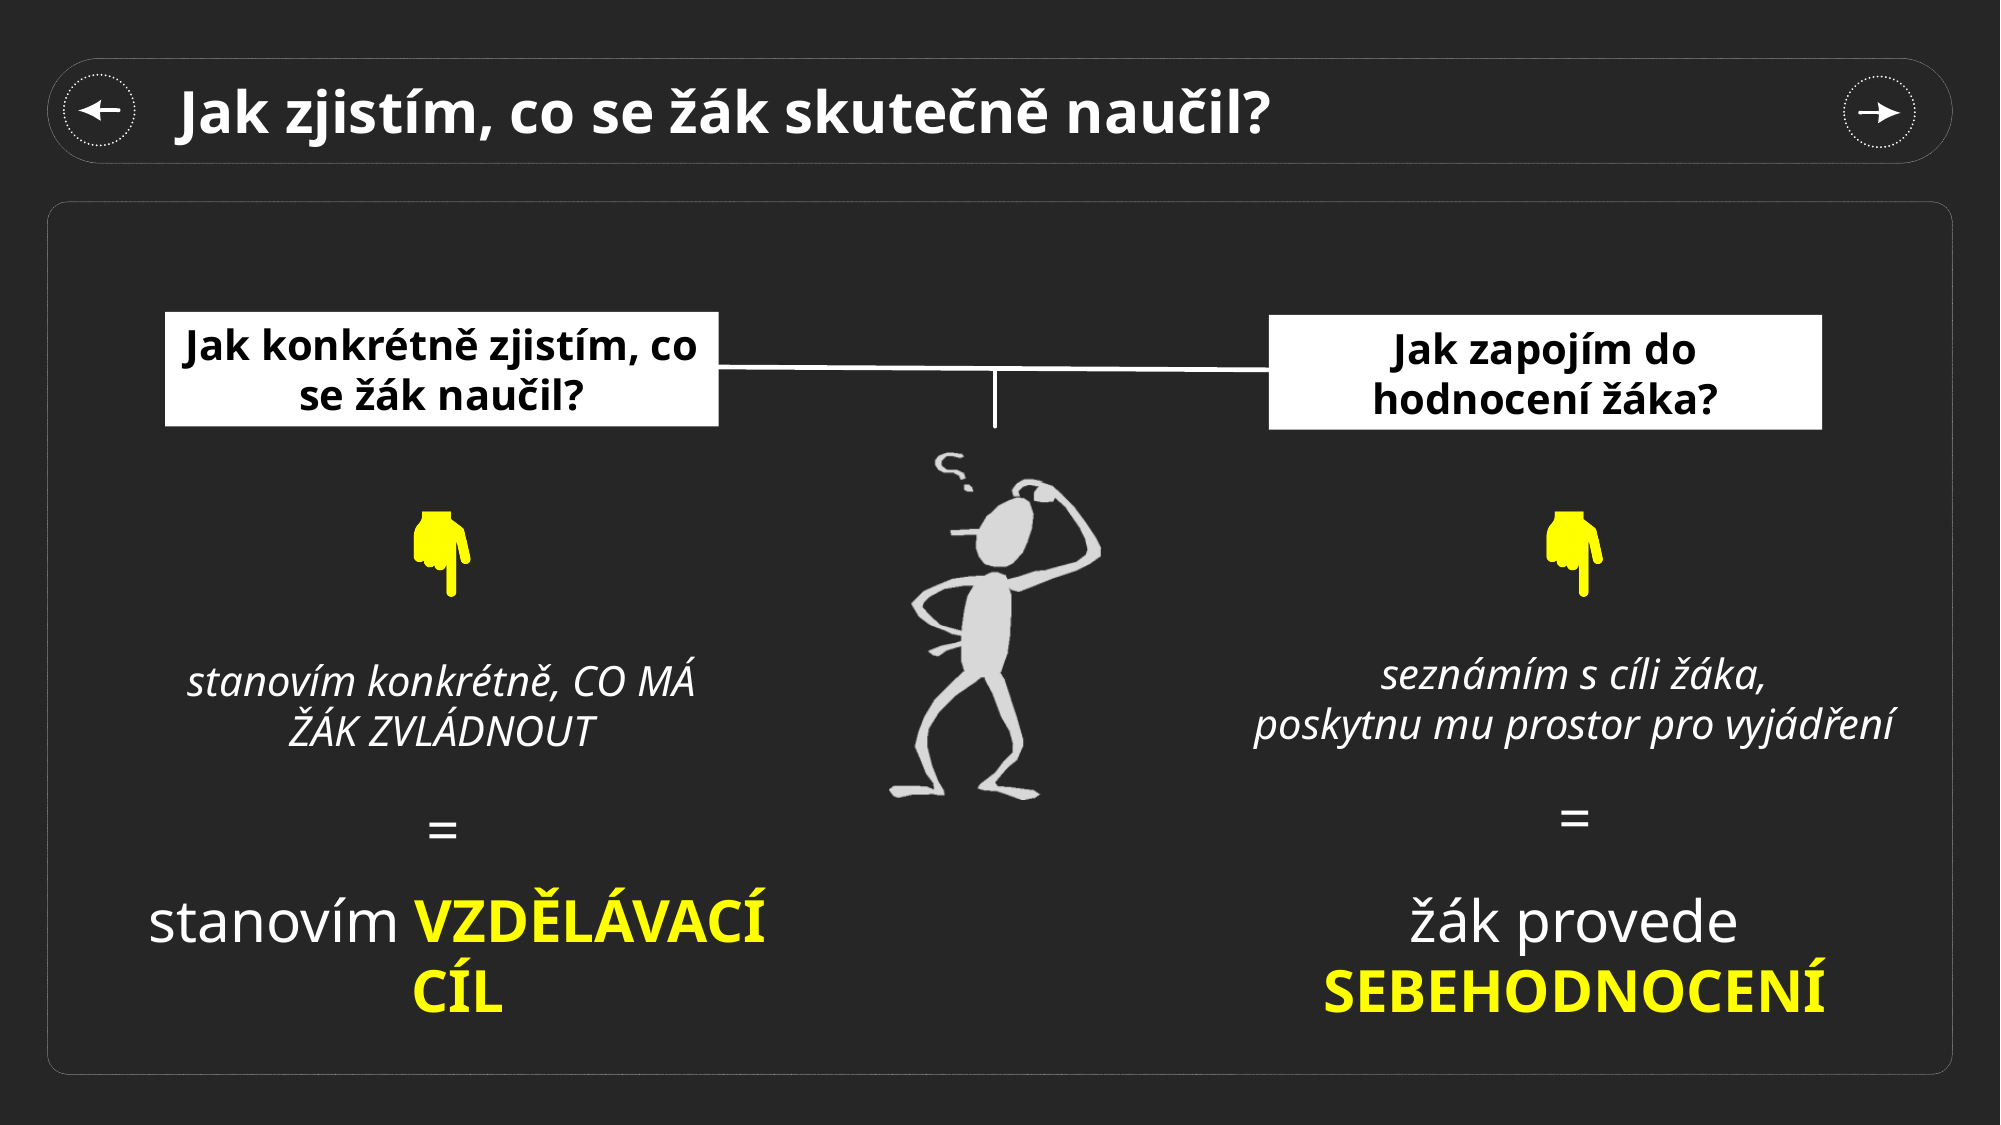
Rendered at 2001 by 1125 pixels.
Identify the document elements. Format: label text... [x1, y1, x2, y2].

text_box stanovím konkrétně, CO MÁ ŽÁK ZVLÁDNOUT [167, 647, 716, 763]
text_box seznámím s cíli žáka, poskytnu mu prostor pro vyjádření [1203, 640, 1946, 756]
text_box Jak zjistím, co se žák skutečně naučil? [164, 67, 1677, 153]
picture [1526, 505, 1623, 603]
text_box [46, 57, 1954, 165]
text_box = [1494, 774, 1655, 859]
picture [889, 452, 1102, 800]
text_box žák provede SEBEHODNOCENÍ [1242, 877, 1907, 1032]
text_box stanovím VZDĚLÁVACÍ CÍL [126, 877, 790, 1032]
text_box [63, 74, 135, 146]
text_box [46, 200, 1954, 1076]
text_box Jak zapojím do hodnocení žáka? [1268, 314, 1823, 430]
picture [393, 505, 491, 603]
text_box = [361, 786, 522, 871]
text_box Jak konkrétně zjistím, co se žák naučil? [165, 311, 719, 427]
text_box [1843, 75, 1916, 149]
picture [1858, 101, 1901, 124]
